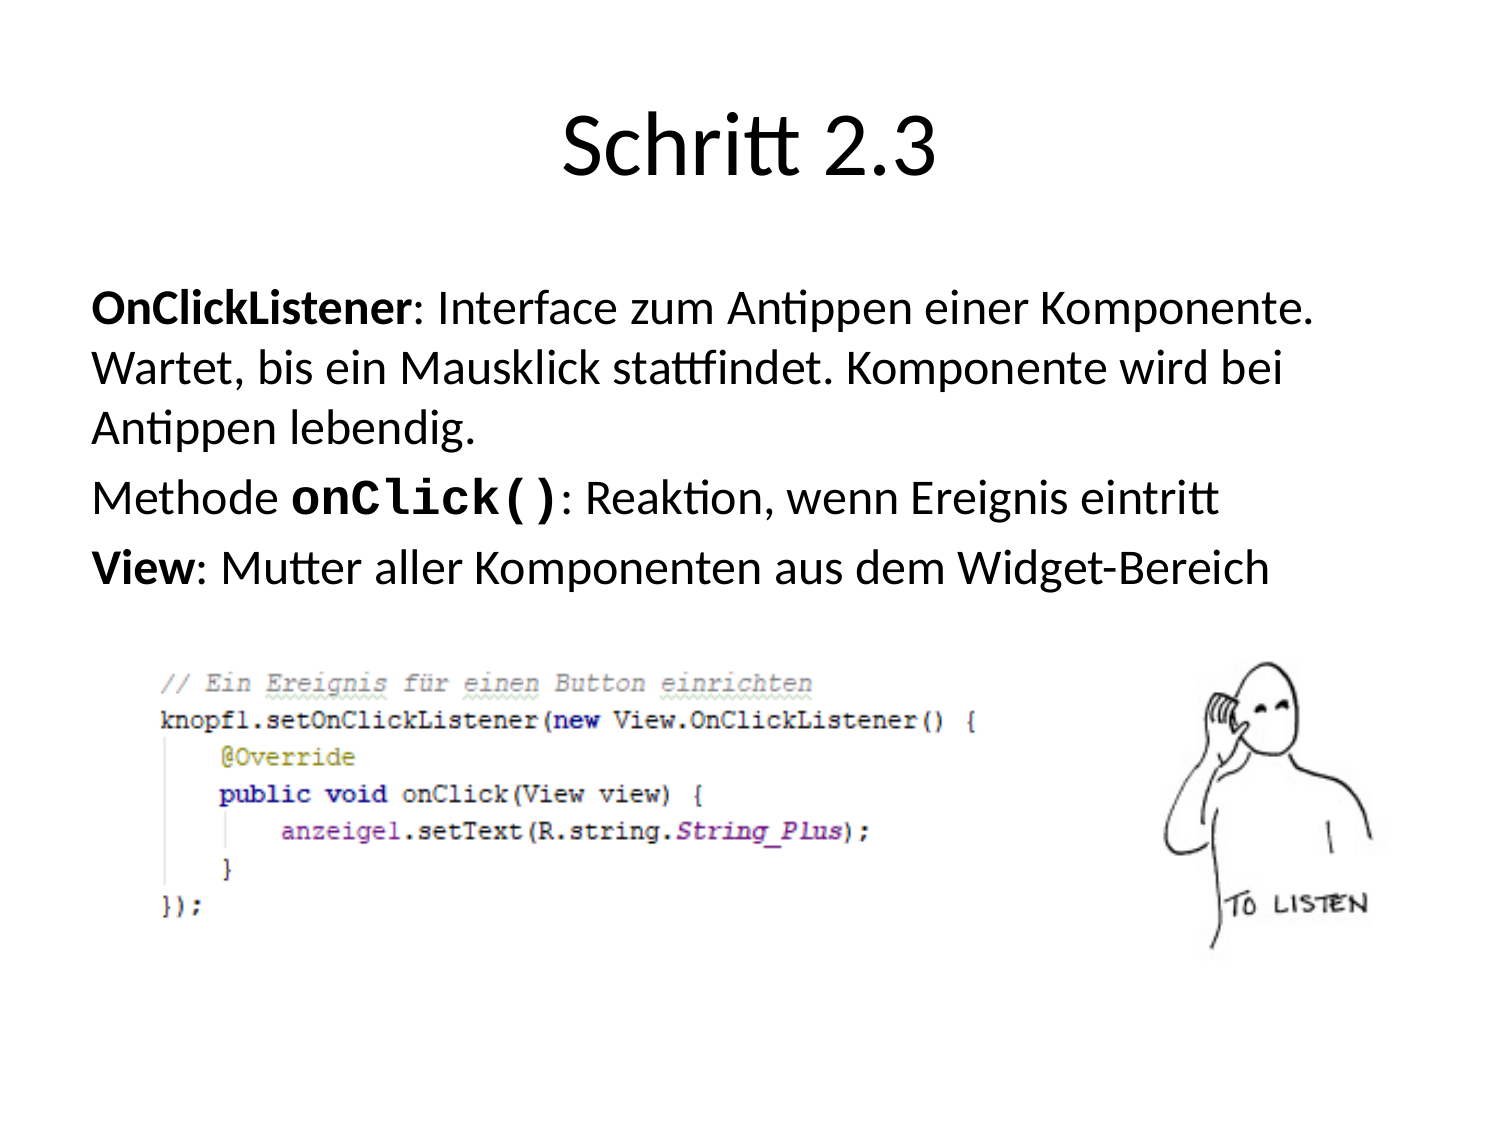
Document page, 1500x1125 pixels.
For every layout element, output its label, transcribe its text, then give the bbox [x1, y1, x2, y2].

list OnClickListener: Interface zum Antippen einer Komponente. Wartet, bis ein Mausklick stattfindet. Komponente wird bei Antippen lebendig. Methode onClick(): Reaktion, wenn Ereignis eintritt View: Mutter aller Komponenten aus dem Widget-Bereich [76, 267, 1427, 1010]
picture [1127, 644, 1409, 981]
title Schritt 2.3 [75, 45, 1425, 233]
picture [149, 668, 993, 929]
